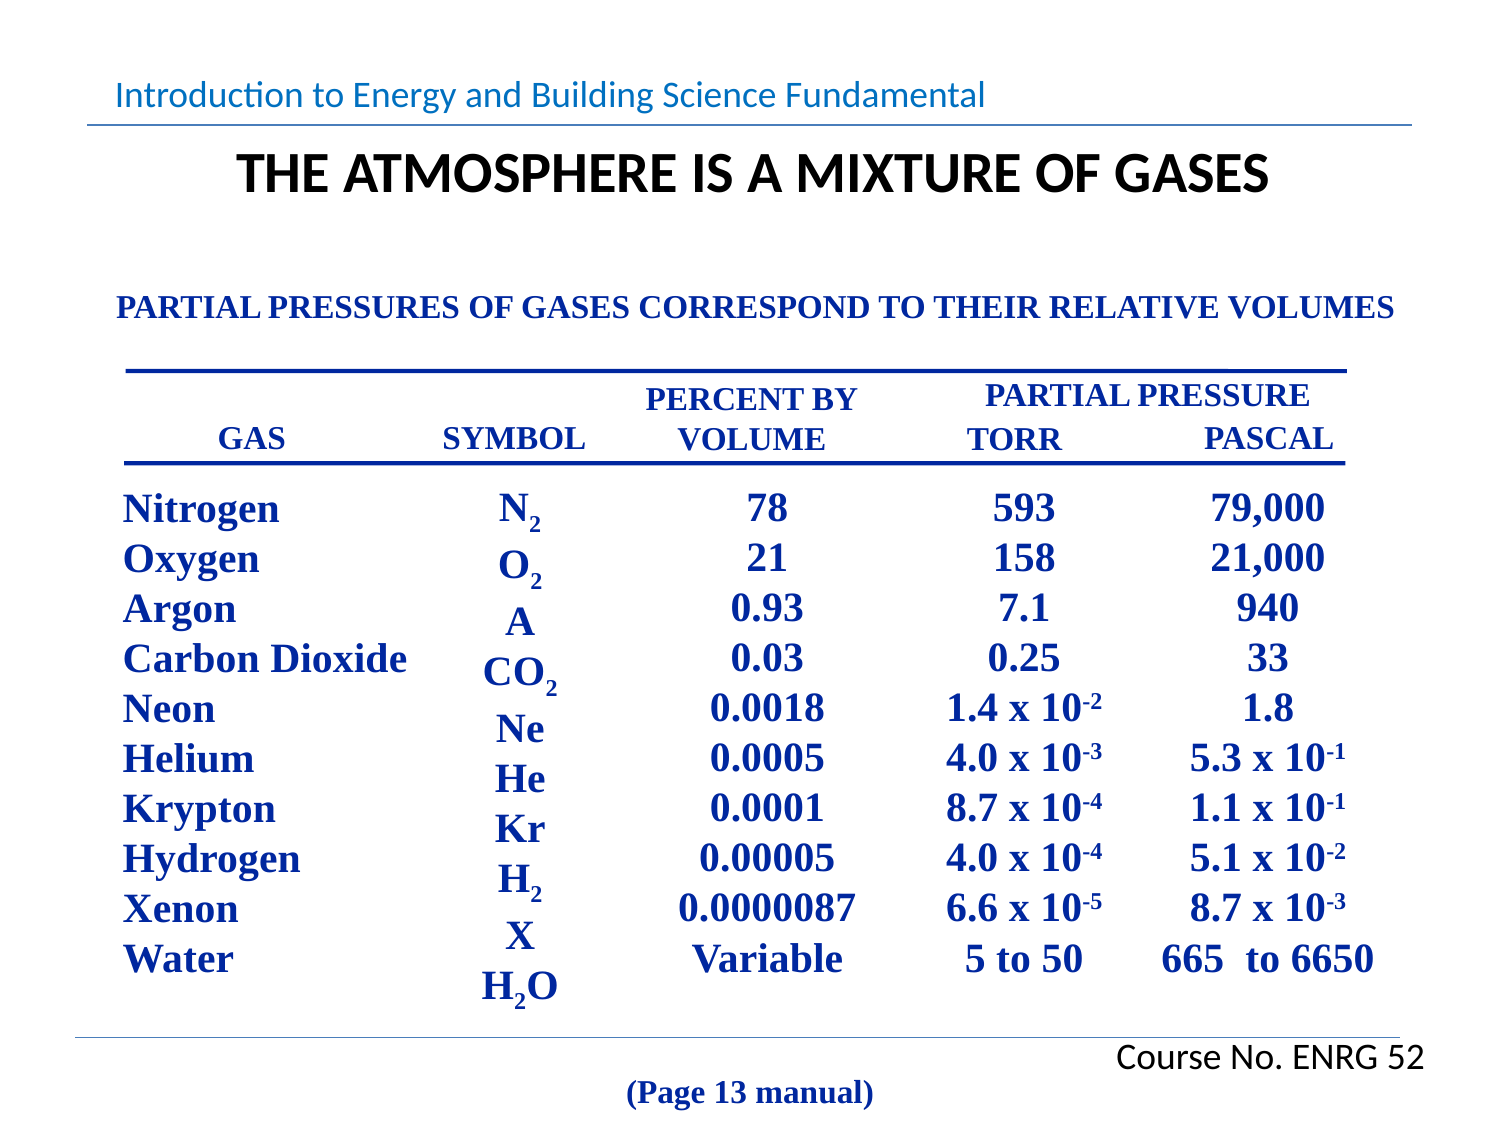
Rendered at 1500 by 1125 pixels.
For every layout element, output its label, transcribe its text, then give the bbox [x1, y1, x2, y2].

text_box THE ATMOSPHERE IS A MIXTURE OF GASES [221, 127, 1286, 212]
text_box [92, 277, 1420, 1039]
text_box (Page 13 manual) [611, 1063, 889, 1118]
